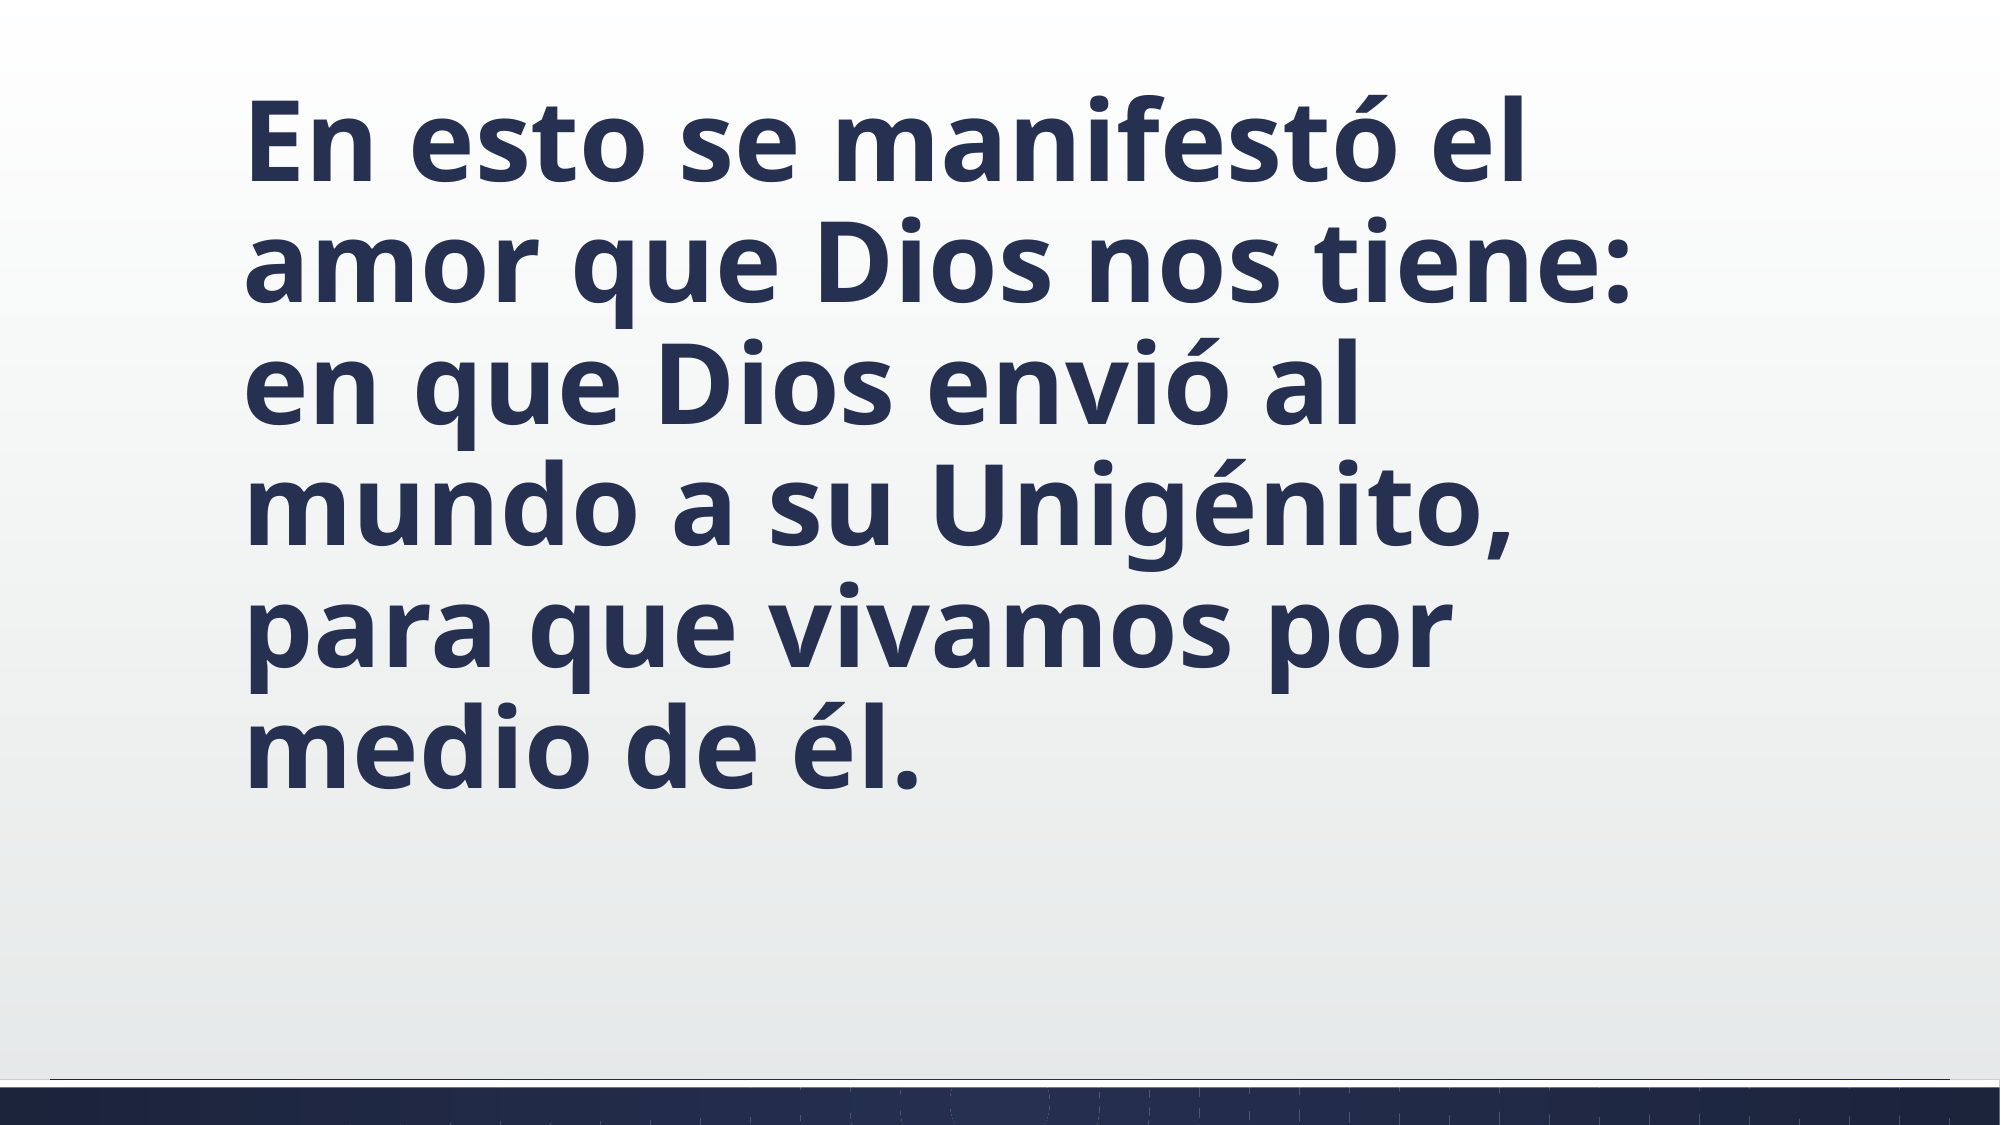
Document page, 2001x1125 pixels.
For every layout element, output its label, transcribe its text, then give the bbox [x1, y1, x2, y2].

list En esto se manifestó el amor que Dios nos tiene: en que Dios envió al mundo a su Unigénito, para que vivamos por medio de él. [219, 76, 1780, 990]
